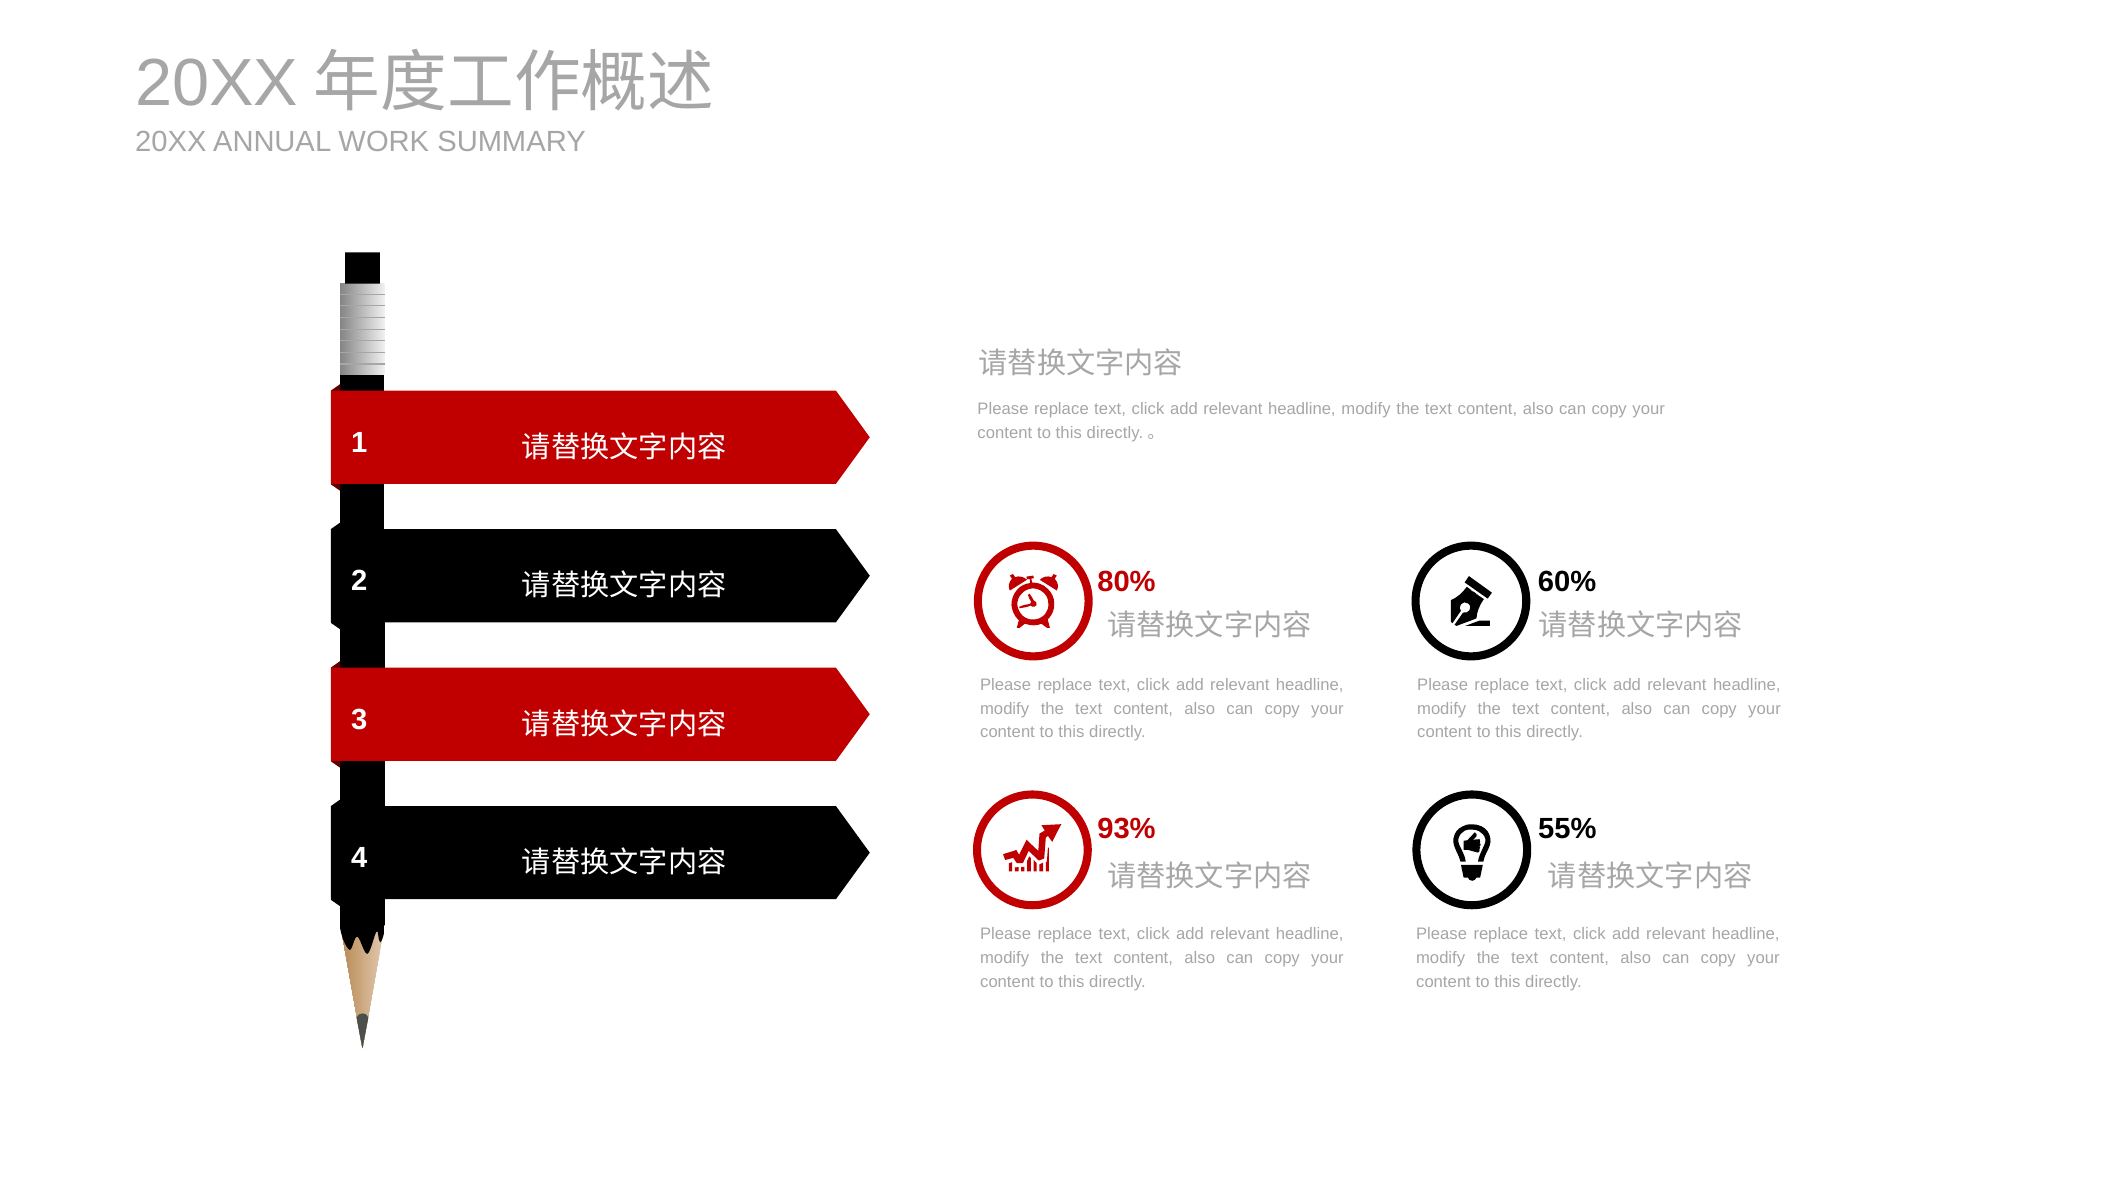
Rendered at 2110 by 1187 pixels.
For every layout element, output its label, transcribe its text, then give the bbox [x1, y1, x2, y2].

text_box [1039, 573, 1058, 591]
text_box [1453, 824, 1491, 862]
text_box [330, 252, 870, 1049]
text_box [1039, 862, 1044, 872]
text_box 请替换文字内容 [1092, 592, 1328, 649]
text_box Please replace text, click add relevant headline, modify the text content, also can copy your content to this directly. [965, 662, 1359, 749]
text_box 请替换文字内容 [1523, 592, 1759, 649]
text_box 请替换文字内容 [963, 330, 1199, 386]
text_box Please replace text, click add relevant headline, modify the text content, also can copy your content to this directly. [1401, 912, 1795, 999]
text_box Please replace text, click add relevant headline, modify the text content, also can copy your content to this directly. [965, 912, 1359, 999]
text_box [1033, 860, 1037, 872]
text_box [971, 789, 1092, 911]
text_box [1045, 847, 1049, 872]
text_box 60% [1523, 547, 1612, 605]
text_box [1027, 856, 1031, 872]
text_box 20XX ANNUAL WORK SUMMARY [135, 122, 596, 158]
text_box [1410, 540, 1523, 662]
text_box 请替换文字内容 [1092, 842, 1328, 900]
text_box 20XX年度工作概述 [135, 38, 783, 119]
text_box [1008, 862, 1013, 872]
text_box [1411, 789, 1533, 911]
text_box [1003, 824, 1062, 864]
text_box 93% [1082, 795, 1171, 853]
text_box Please replace text, click add relevant headline, modify the text content, also can copy your content to this directly.。 [962, 386, 1681, 449]
text_box 80% [1082, 547, 1171, 605]
text_box 请替换文字内容 [1533, 842, 1768, 900]
text_box [1450, 576, 1492, 626]
text_box [1008, 573, 1055, 628]
text_box [1460, 864, 1483, 881]
text_box 55% [1523, 795, 1612, 853]
text_box [972, 540, 1092, 662]
text_box Please replace text, click add relevant headline, modify the text content, also can copy your content to this directly. [1402, 662, 1796, 749]
